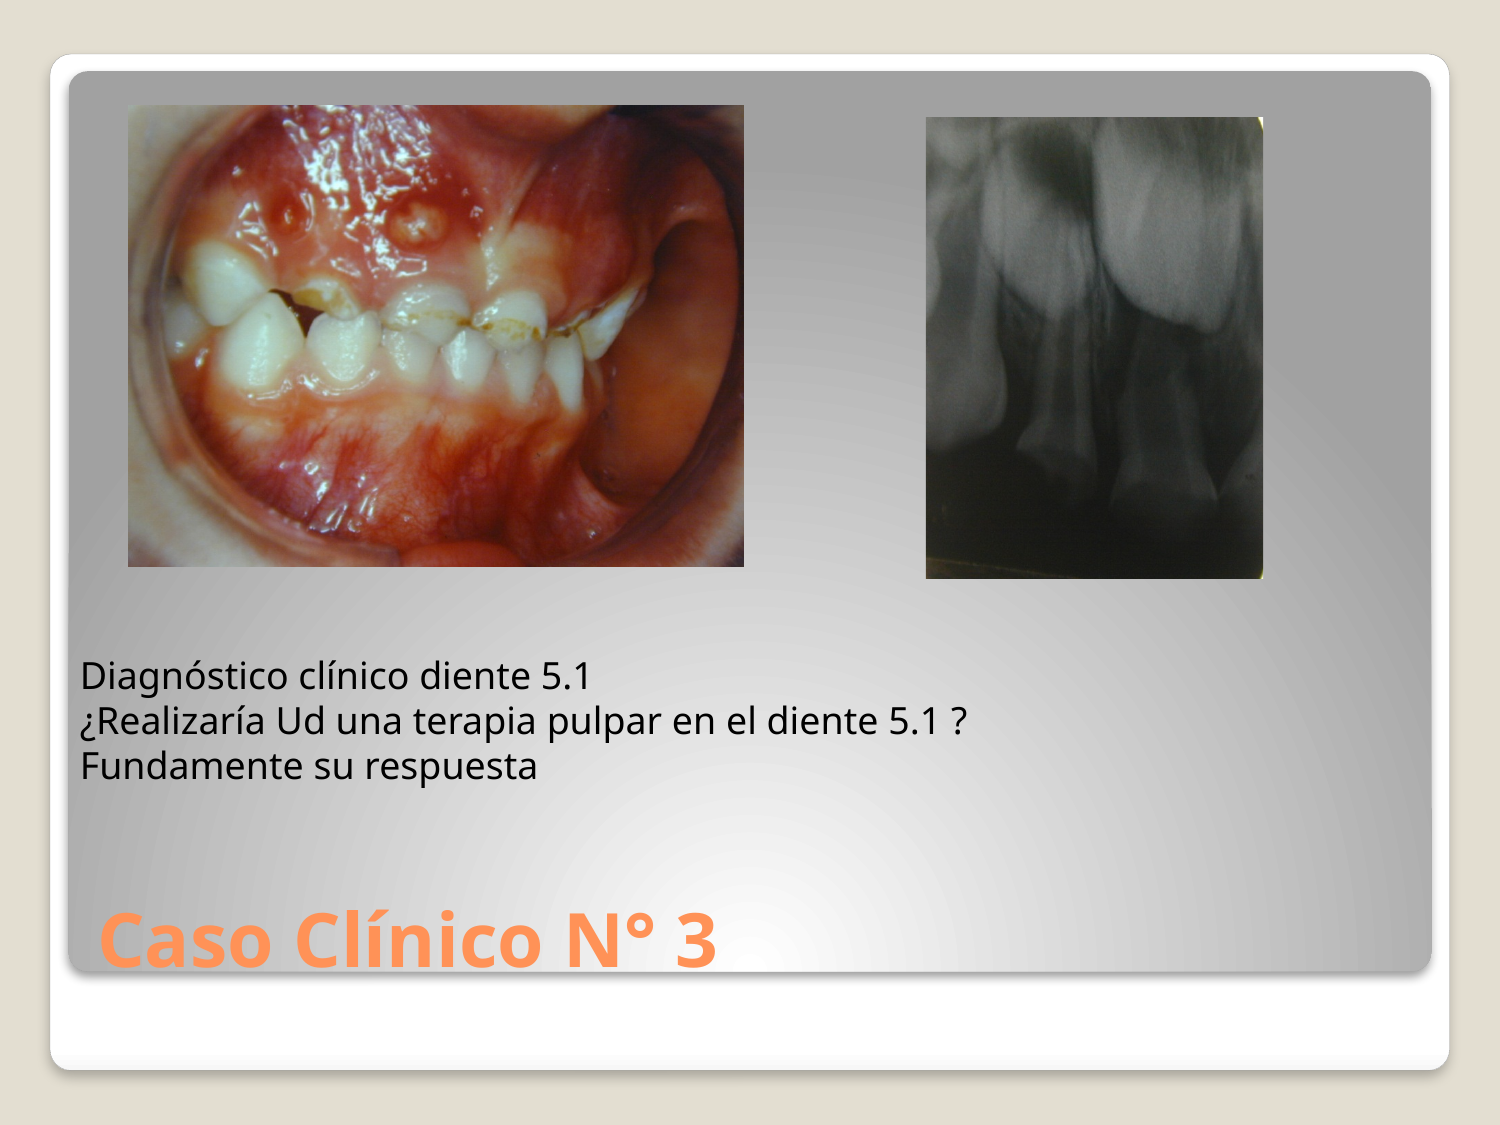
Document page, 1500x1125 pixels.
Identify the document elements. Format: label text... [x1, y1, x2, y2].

title Caso Clínico N° 3 [82, 817, 1425, 991]
picture [128, 105, 744, 567]
text_box Diagnóstico clínico diente 5.1 ¿Realizaría Ud una terapia pulpar en el diente 5.1 ? Fundamente su respuesta [65, 644, 984, 795]
picture [925, 116, 1264, 580]
